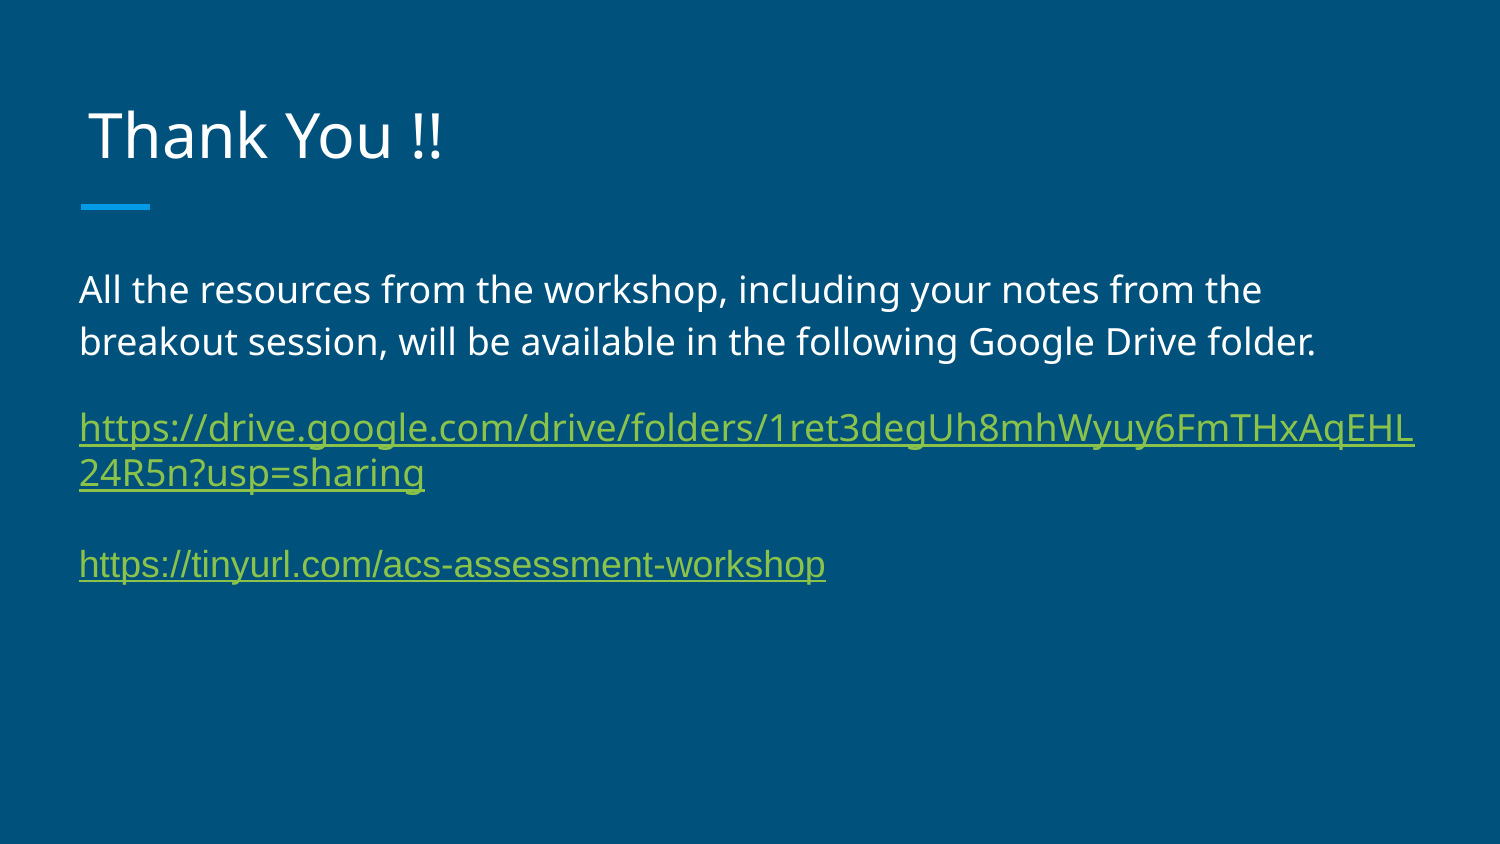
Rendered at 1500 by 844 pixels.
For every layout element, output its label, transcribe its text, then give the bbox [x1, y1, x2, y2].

title Thank You !! [74, 73, 1447, 186]
list All the resources from the workshop, including your notes from the breakout session, will be available in the following Google Drive folder. https://drive.google.com/drive/folders/1ret3degUh8mhWyuy6FmTHxAqEHL24R5n?usp=sharing https://tinyurl.com/acs-assessment-workshop [63, 244, 1437, 750]
